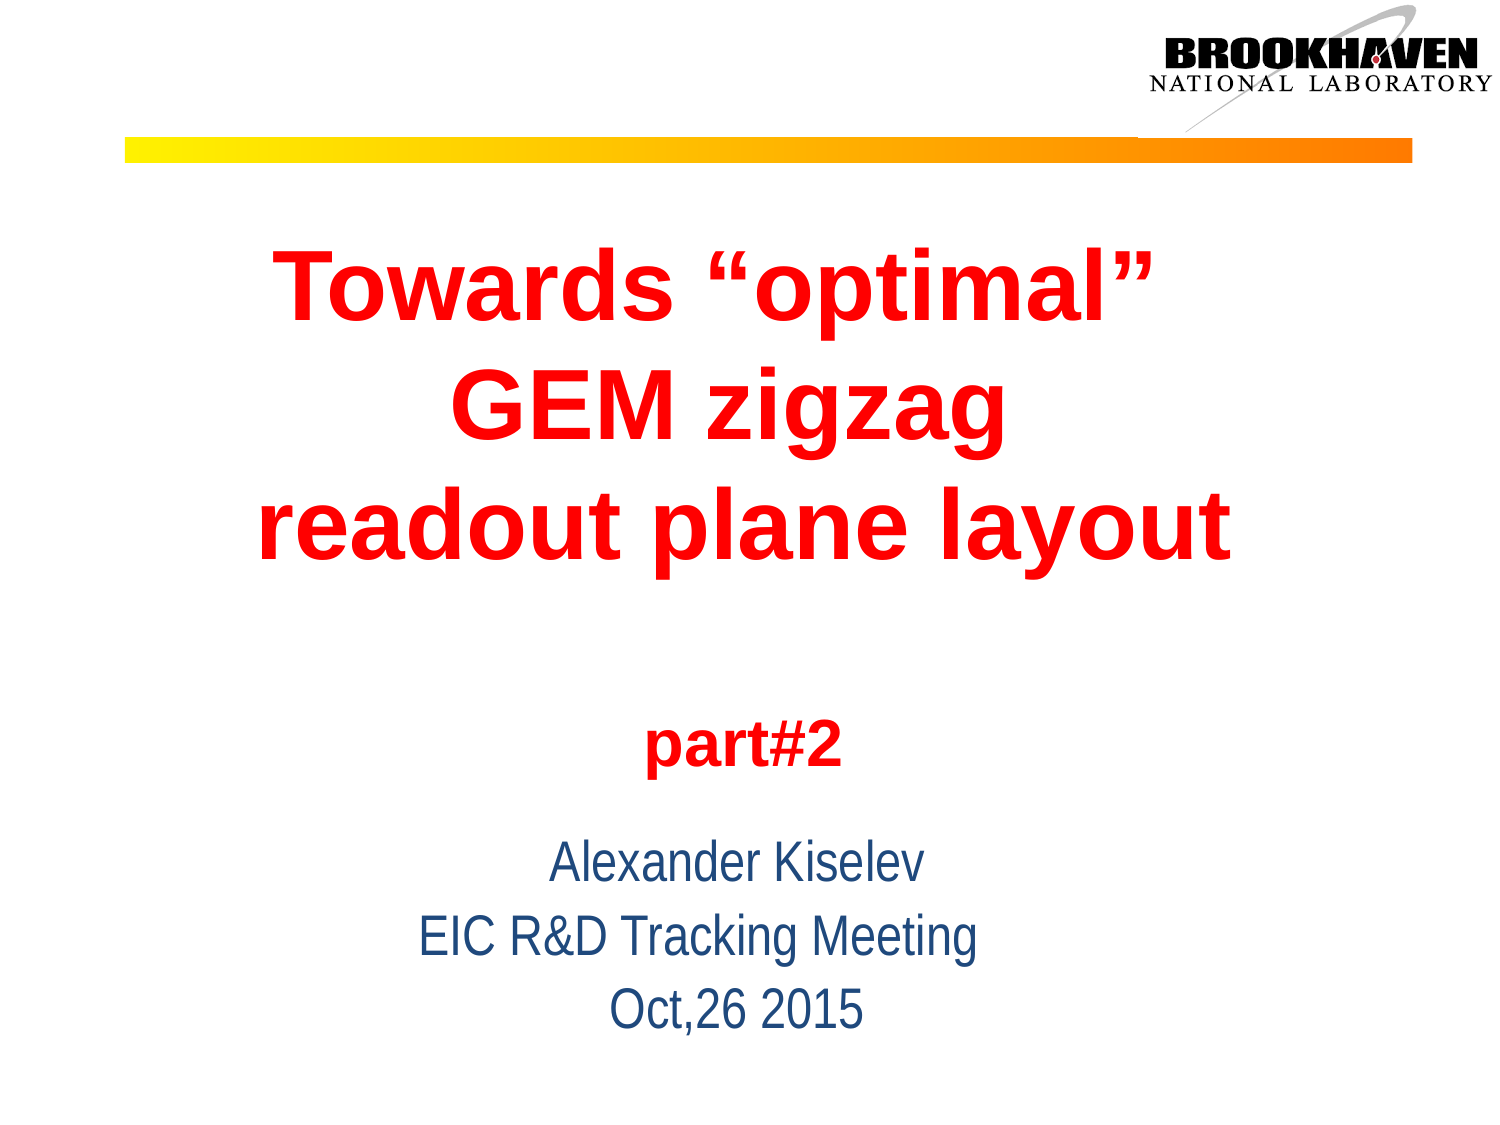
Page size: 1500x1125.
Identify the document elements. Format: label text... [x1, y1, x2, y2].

picture [1137, 0, 1498, 138]
text_box Towards “optimal” GEM zigzag readout plane layout part#2 [162, 212, 1325, 788]
text_box Alexander Kiselev EIC R&D Tracking Meeting Oct,26 2015 [150, 824, 1325, 1050]
text_box [124, 137, 1413, 163]
